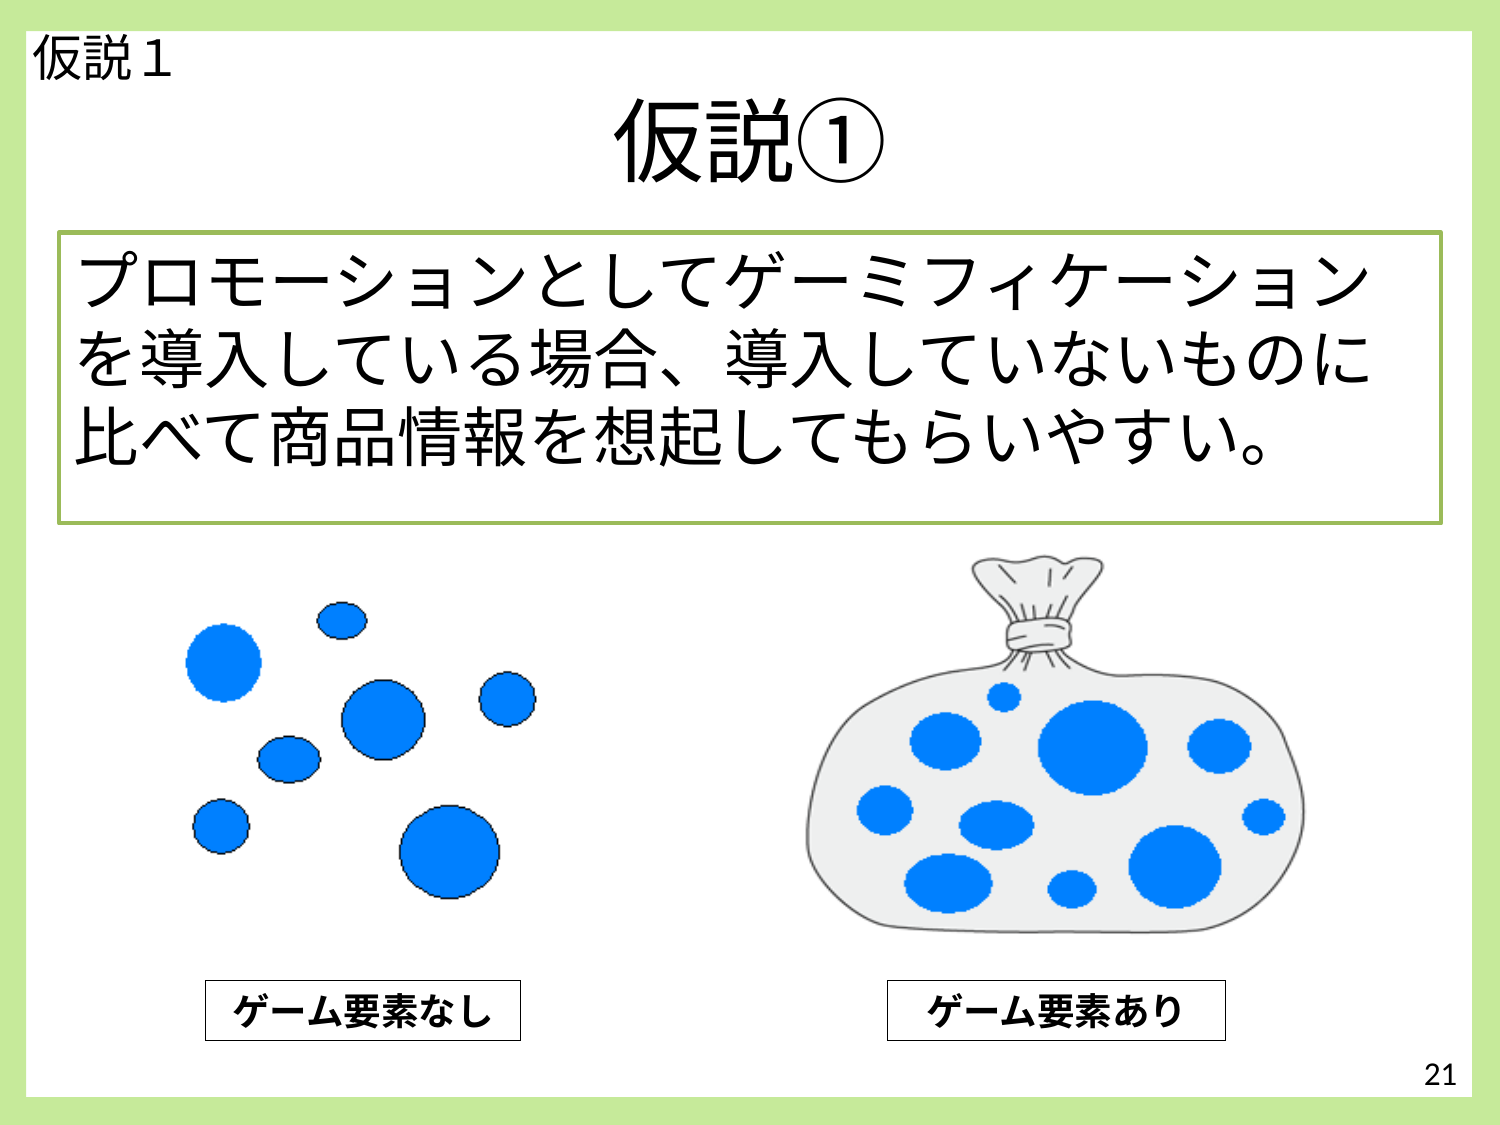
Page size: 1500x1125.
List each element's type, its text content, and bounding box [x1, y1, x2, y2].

text_box 仮説１ [17, 33, 396, 94]
text_box [0, 33, 1470, 1125]
picture [137, 545, 588, 955]
text_box [0, 0, 1500, 1125]
list プロモーションとしてゲーミフィケーションを導入している場合、導入していないものに比べて商品情報を想起してもらいやすい。 [57, 230, 1443, 525]
text_box ゲーム要素なし [205, 980, 521, 1041]
title 仮説① [75, 45, 1425, 230]
picture [761, 533, 1353, 968]
text_box ゲーム要素あり [887, 980, 1226, 1041]
slide_number 21 [1399, 1042, 1470, 1102]
